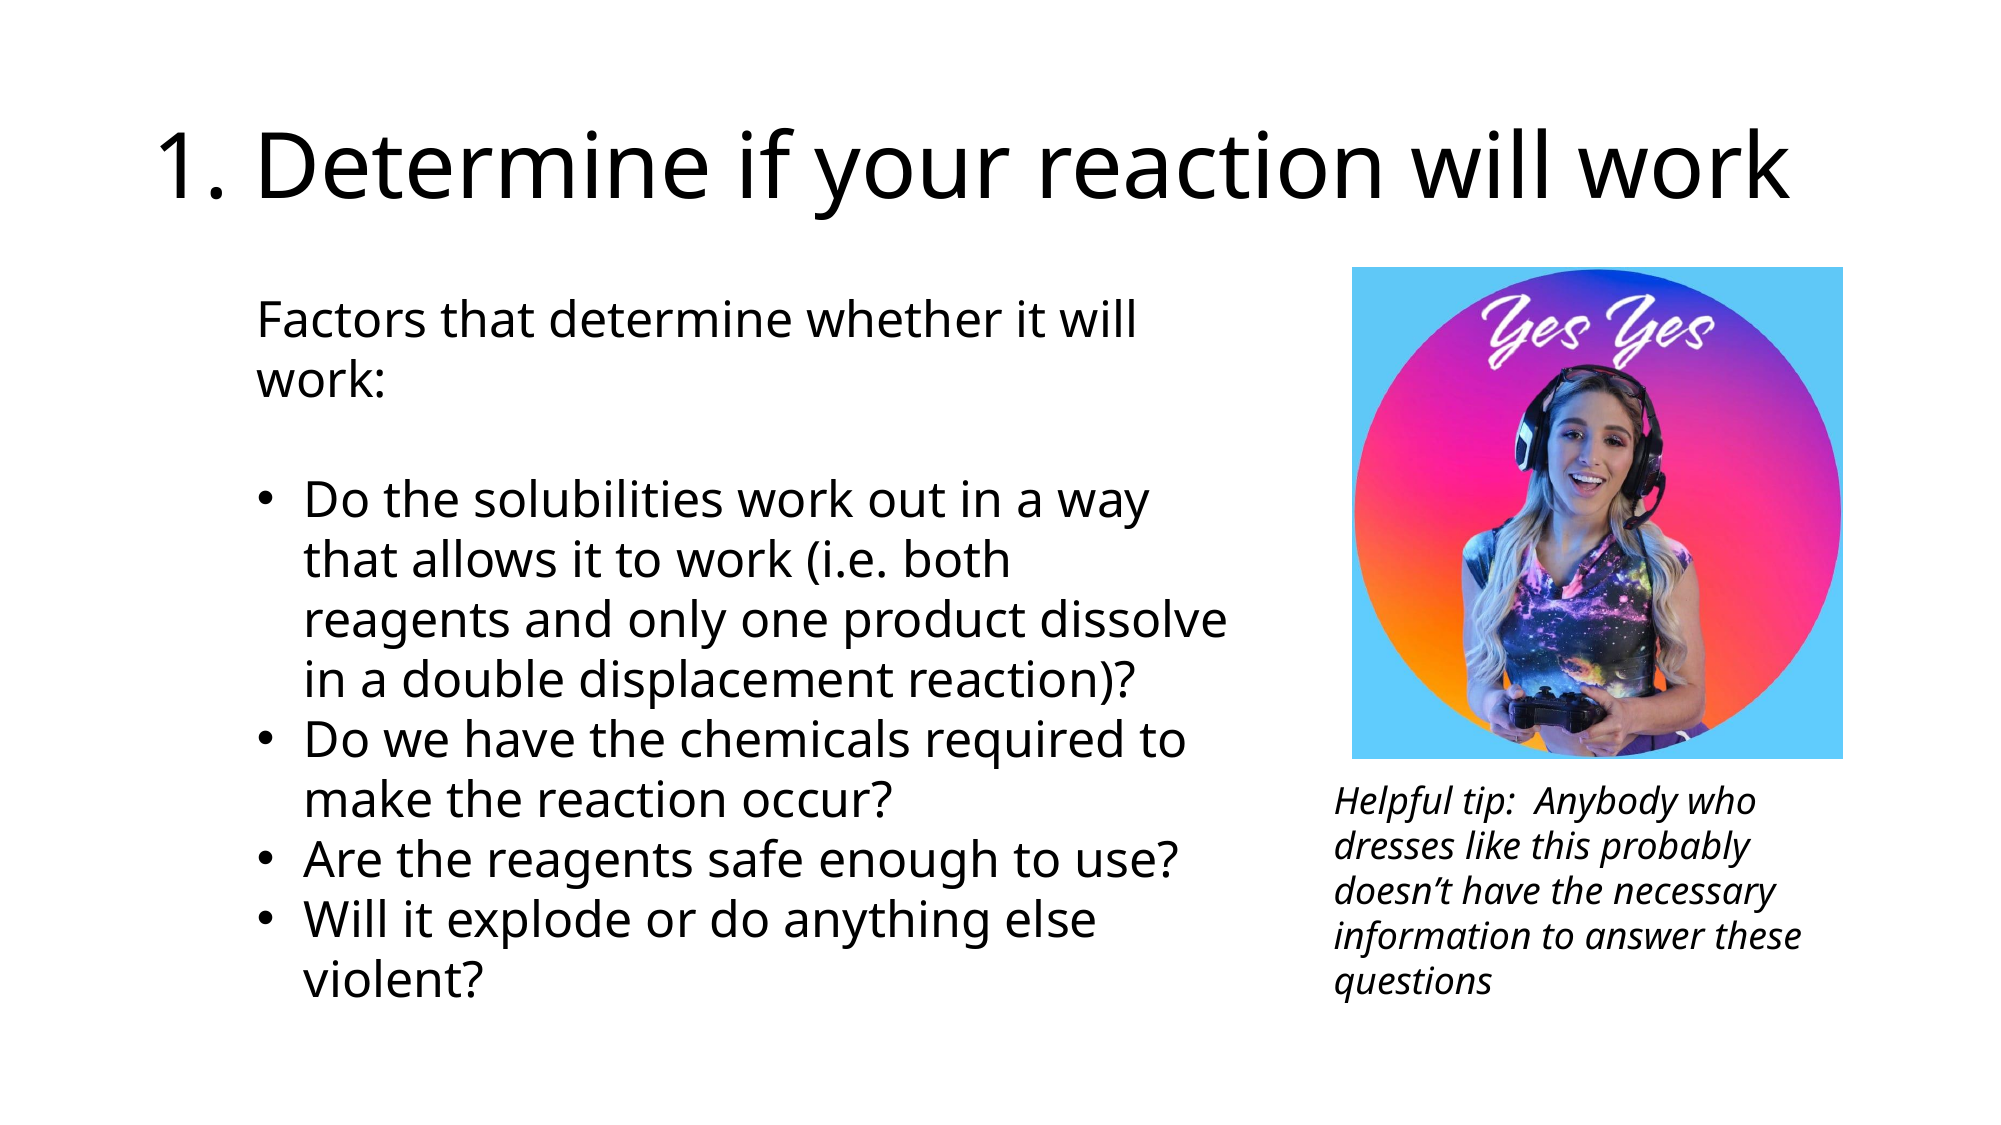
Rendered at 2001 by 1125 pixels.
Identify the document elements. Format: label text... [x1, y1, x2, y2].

title 1. Determine if your reaction will work [137, 59, 1863, 278]
picture [1351, 267, 1843, 759]
text_box Helpful tip: Anybody who dresses like this probably doesn’t have the necessary information to answer these questions [1318, 769, 1889, 1010]
text_box Factors that determine whether it will work: Do the solubilities work out in a way that allows it to work (i.e. both reagents and only one product dissolve in a double displacement reaction)? Do we have the chemicals required to make the reaction occur? Are the reagents safe enough to use? Will it explode or do anything else violent? [242, 279, 1248, 1015]
